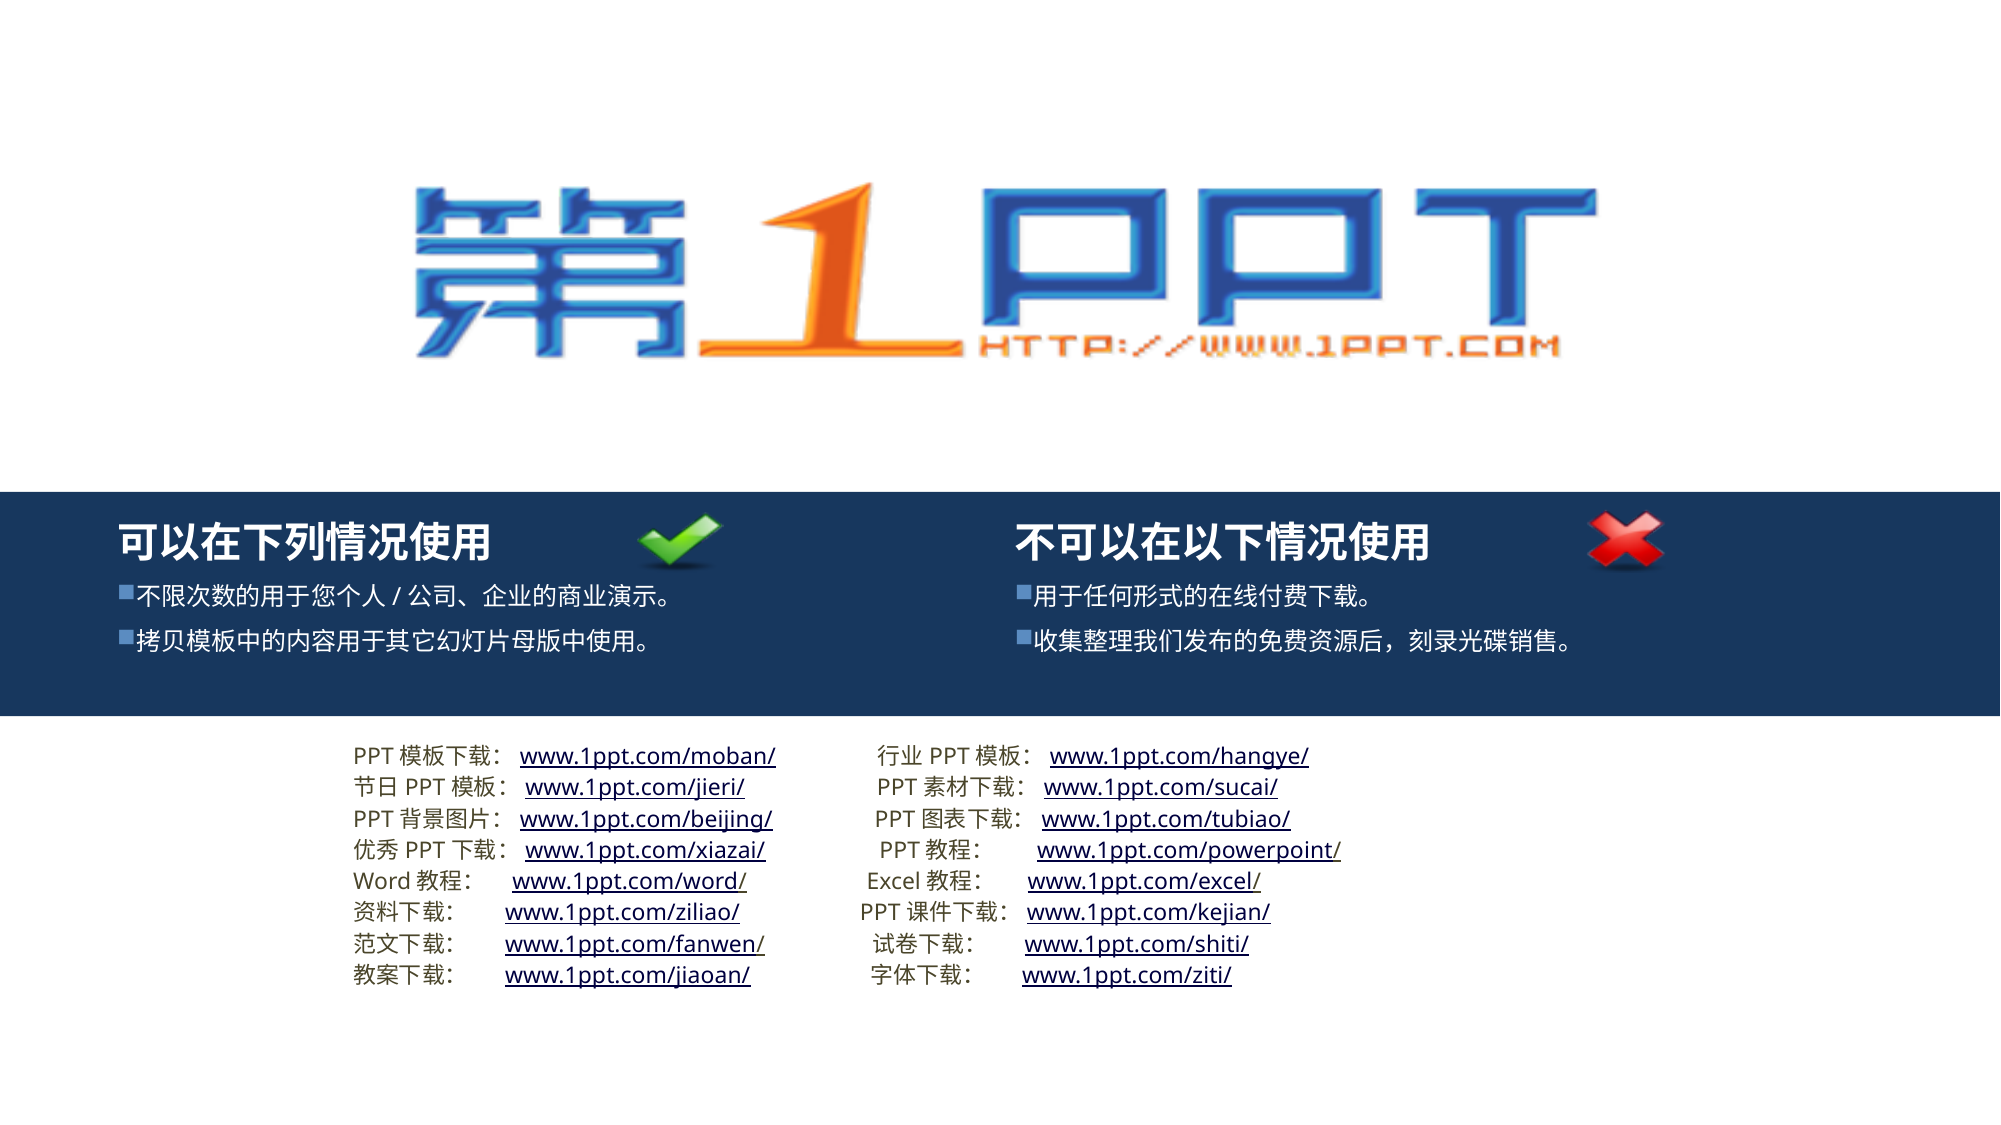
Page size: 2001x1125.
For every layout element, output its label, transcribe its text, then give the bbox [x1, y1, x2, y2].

picture [637, 507, 724, 573]
text_box [0, 491, 2000, 717]
text_box 不可以在以下情况使用 用于任何形式的在线付费下载。 收集整理我们发布的免费资源后，刻录光碟销售。 [999, 508, 1898, 762]
text_box 可以在下列情况使用 不限次数的用于您个人/公司、企业的商业演示。 拷贝模板中的内容用于其它幻灯片母版中使用。 [102, 508, 1000, 774]
picture [1581, 507, 1669, 573]
picture [179, 51, 1867, 492]
text_box PPT模板下载：www.1ppt.com/moban/ 行业PPT模板：www.1ppt.com/hangye/ 节日PPT模板：www.1ppt.com/jieri/ PPT素材下载：www.1ppt.com/sucai/ PPT背景图片：www.1ppt.com/beijing/ PPT图表下载：www.1ppt.com/tubiao/ 优秀PPT下载：www.1ppt.com/xiazai/ PPT教程： www.1ppt.com/powerpoint/ Word教程： www.1ppt.com/word/ Excel教程： www.1ppt.com/excel/ 资料下载： www.1ppt.com/ziliao/ PPT课件下载：www.1ppt.com/kejian/ 范文下载： www.1ppt.com/fanwen/ 试卷下载： www.1ppt.com/shiti/ 教案下载： www.1ppt.com/jiaoan/ 字体下载： www.1ppt.com/ziti/ [336, 762, 1752, 1008]
